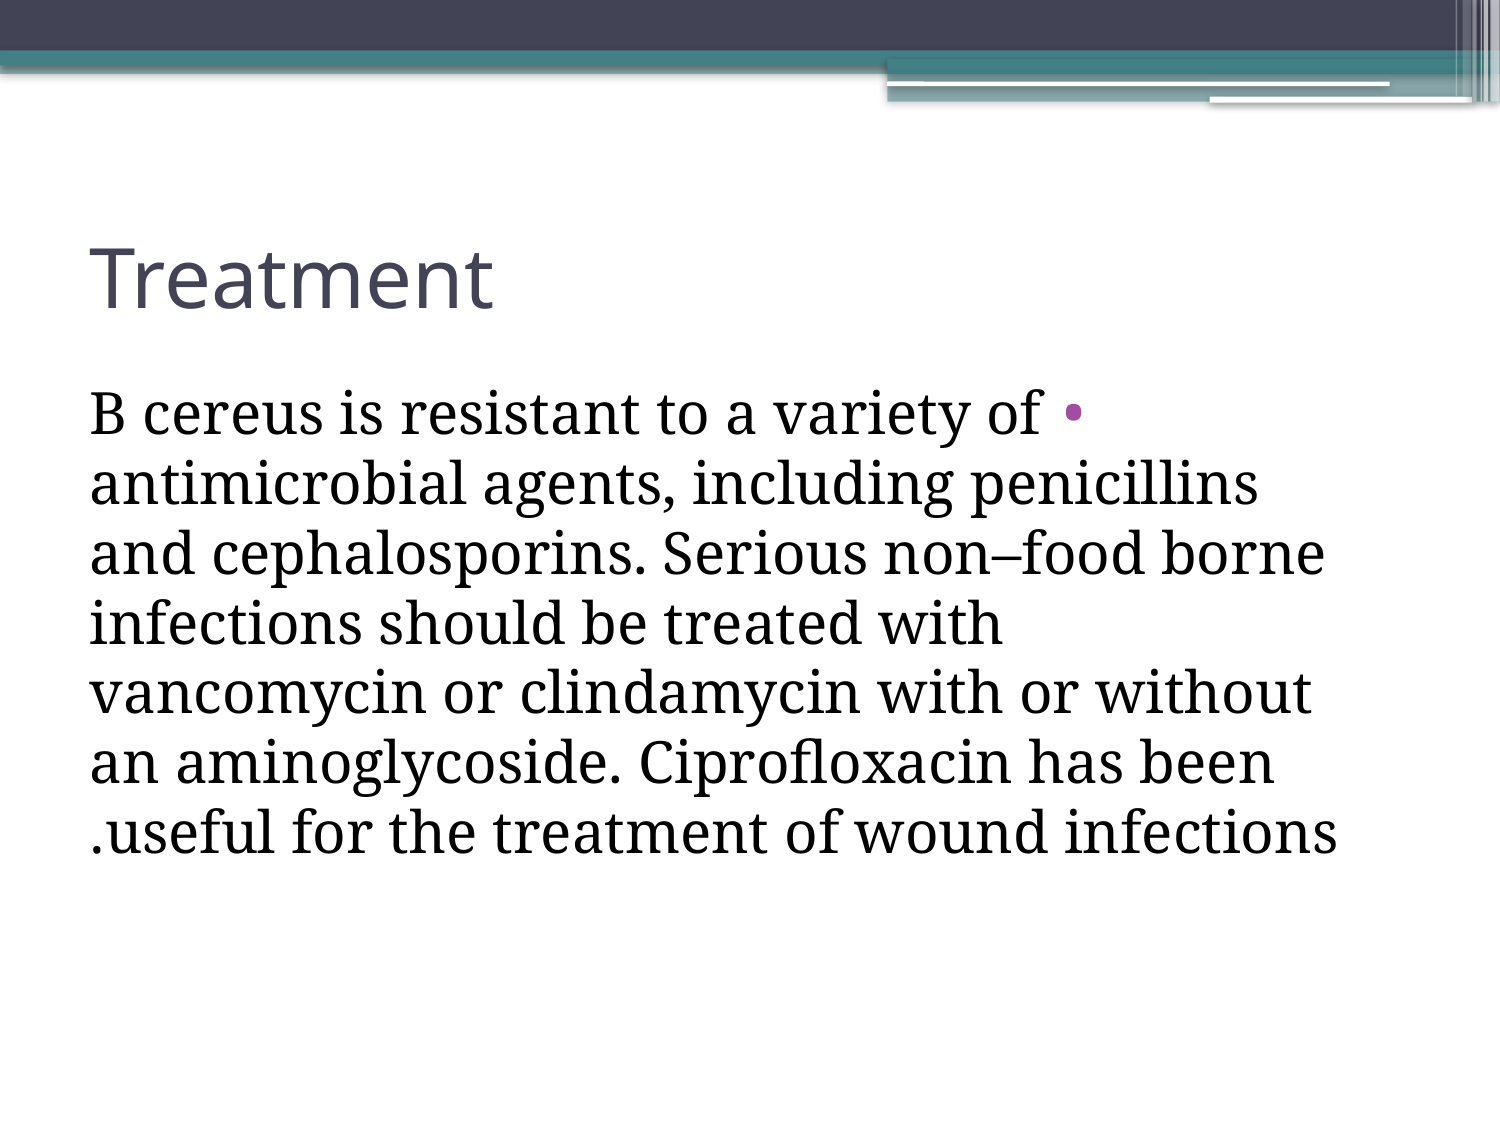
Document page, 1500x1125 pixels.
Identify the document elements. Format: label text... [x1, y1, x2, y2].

list B cereus is resistant to a variety of antimicrobial agents, including penicillins and cephalosporins. Serious non–food borne infections should be treated with vancomycin or clindamycin with or without an aminoglycoside. Ciprofloxacin has been useful for the treatment of wound infections. [75, 368, 1425, 1079]
title Treatment [75, 187, 1425, 363]
